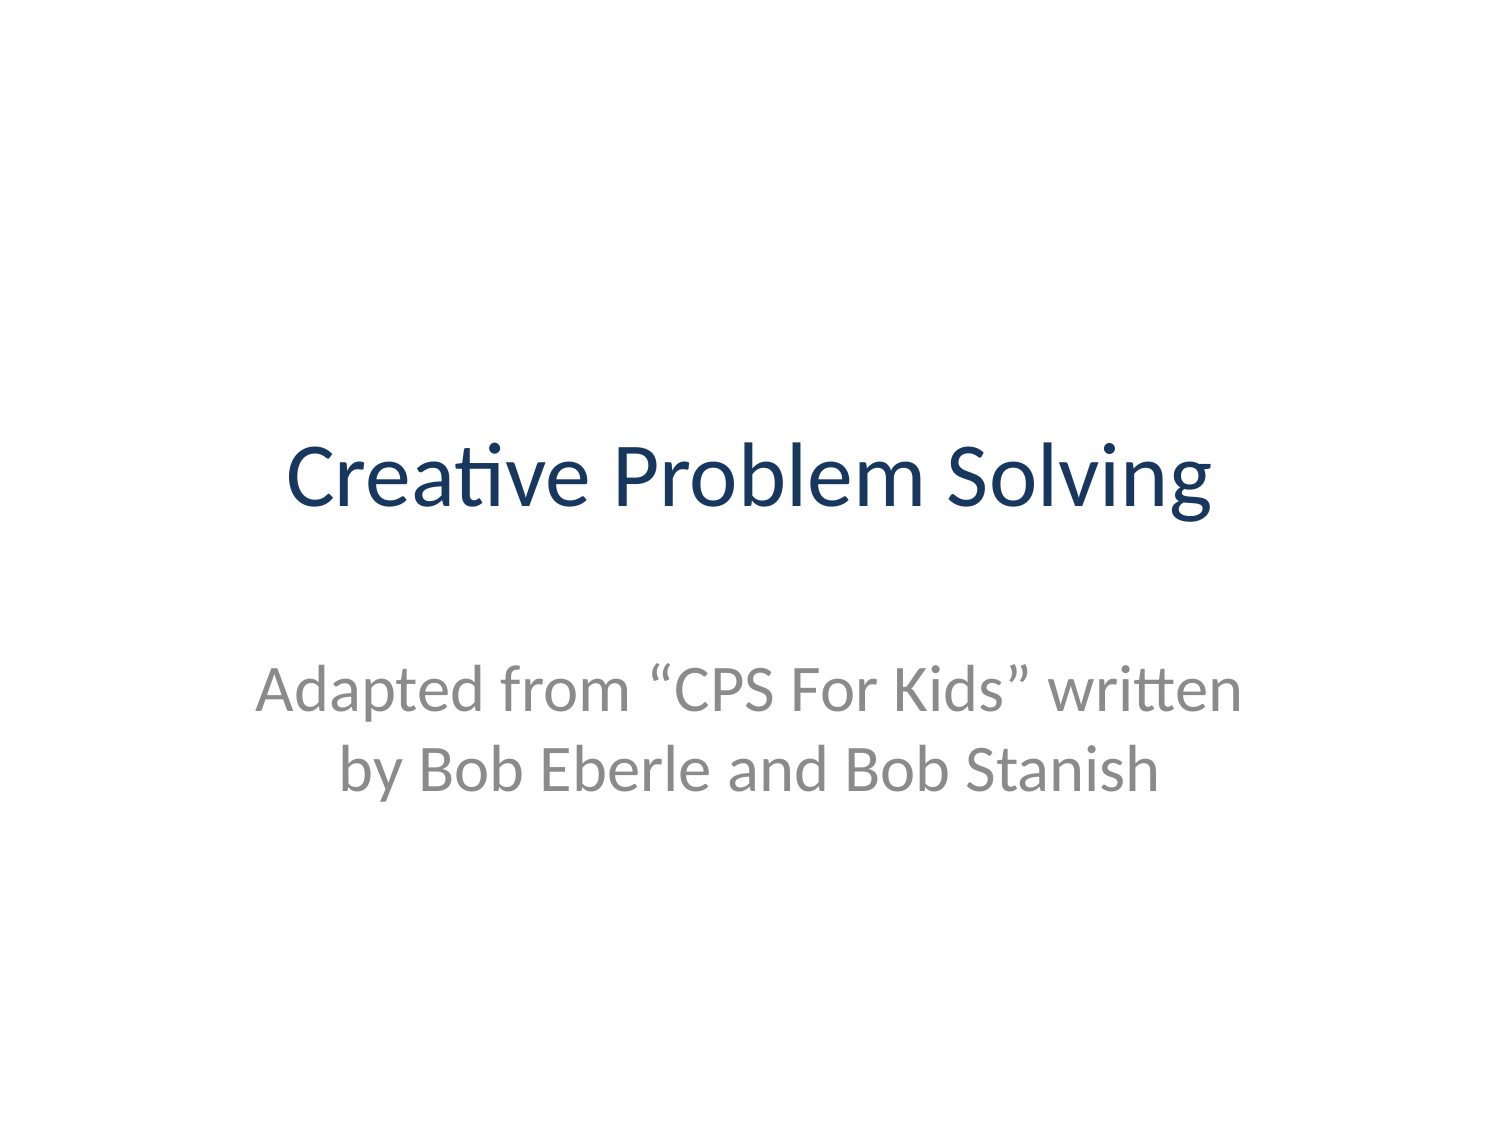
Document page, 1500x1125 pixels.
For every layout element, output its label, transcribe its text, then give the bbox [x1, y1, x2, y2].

title Creative Problem Solving [112, 349, 1388, 591]
subtitle Adapted from “CPS For Kids” written by Bob Eberle and Bob Stanish [225, 637, 1275, 925]
